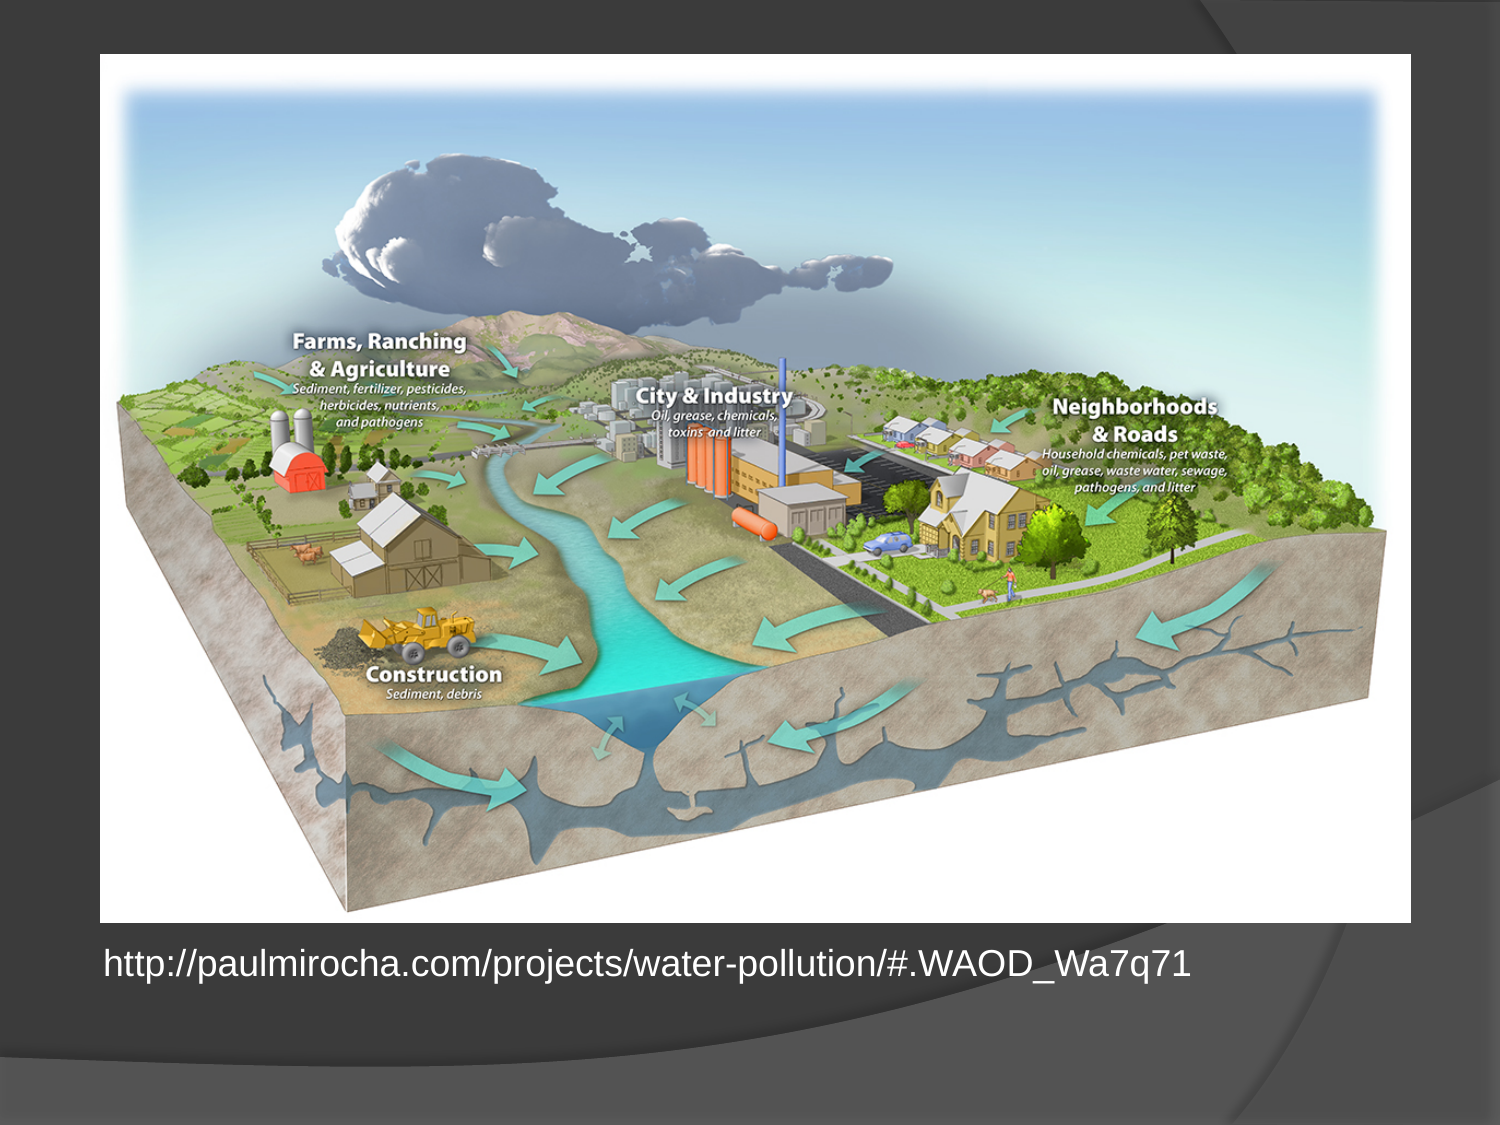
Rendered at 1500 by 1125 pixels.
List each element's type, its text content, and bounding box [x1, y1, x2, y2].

text_box http://paulmirocha.com/projects/water-pollution/#.WAOD_Wa7q71 [88, 931, 1410, 992]
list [100, 54, 1411, 923]
